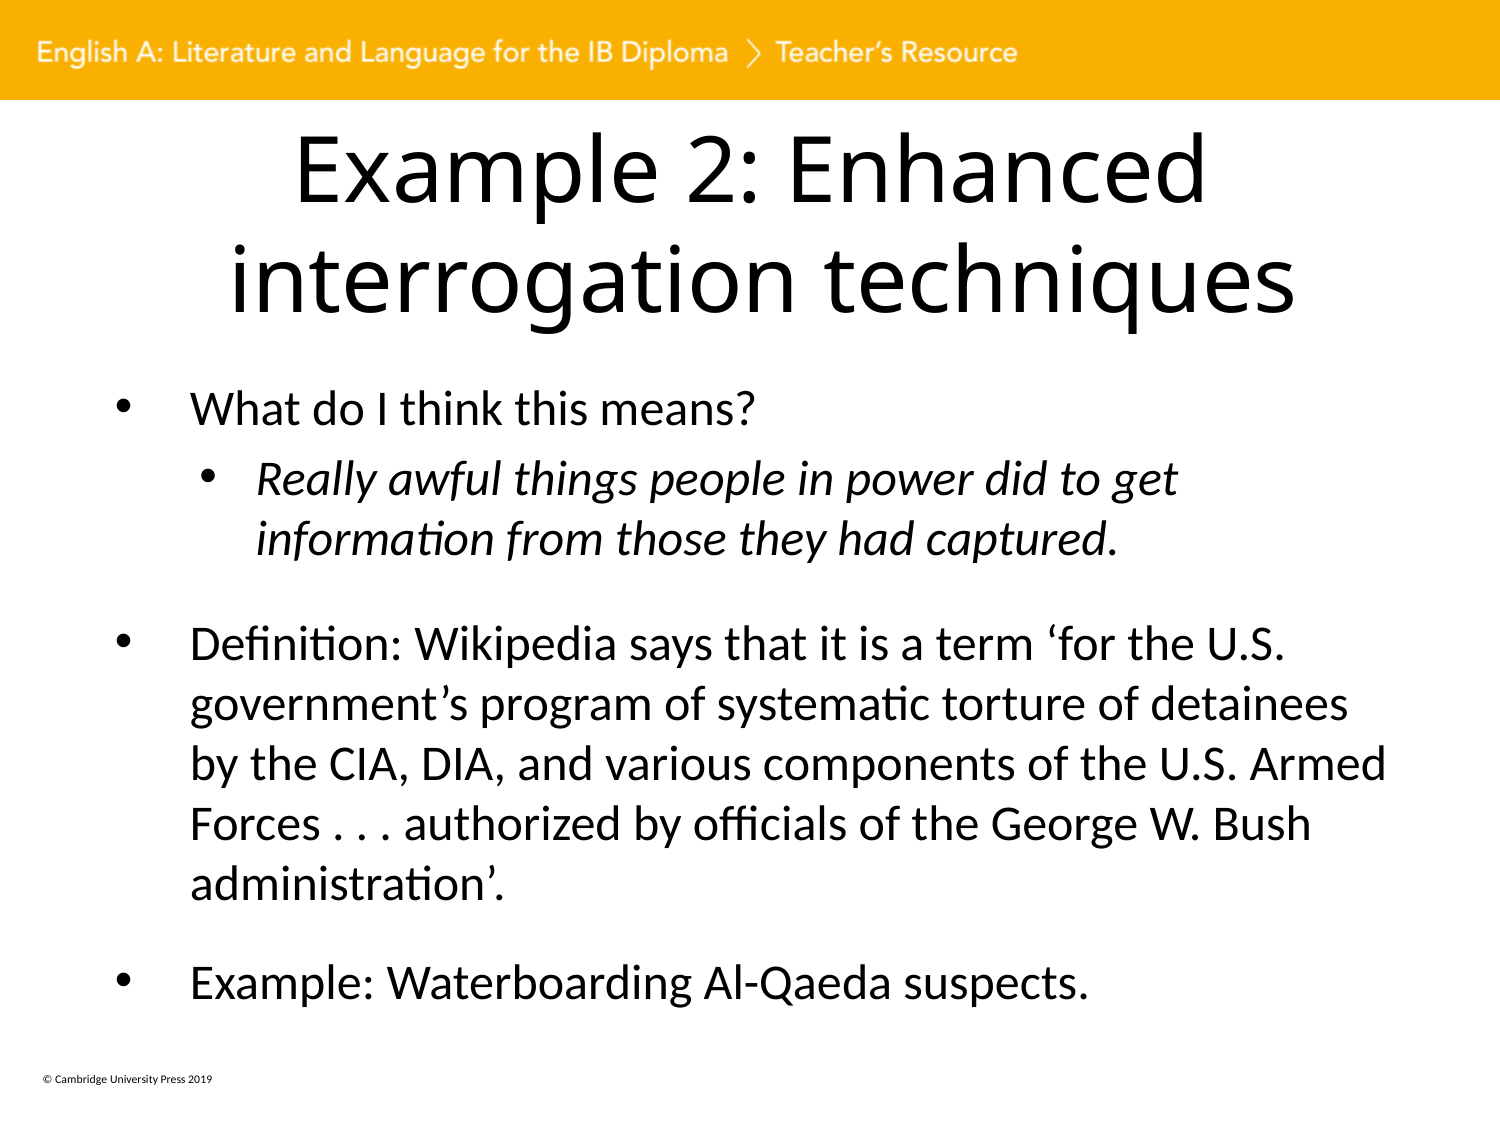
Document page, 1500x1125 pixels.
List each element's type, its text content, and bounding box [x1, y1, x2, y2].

text_box Example 2: Enhanced interrogation techniques [27, 126, 1500, 315]
text_box What do I think this means? Really awful things people in power did to get information from those they had captured. Definition: Wikipedia says that it is a term ‘for the U.S. government’s program of systematic torture of detainees by the CIA, DIA, and various components of the U.S. Armed Forces . . . authorized by officials of the George W. Bush administration’. Example: Waterboarding Al-Qaeda suspects. [99, 367, 1404, 1125]
picture [0, 0, 1500, 101]
subtitle © Cambridge University Press 2019 [27, 1063, 99, 1093]
